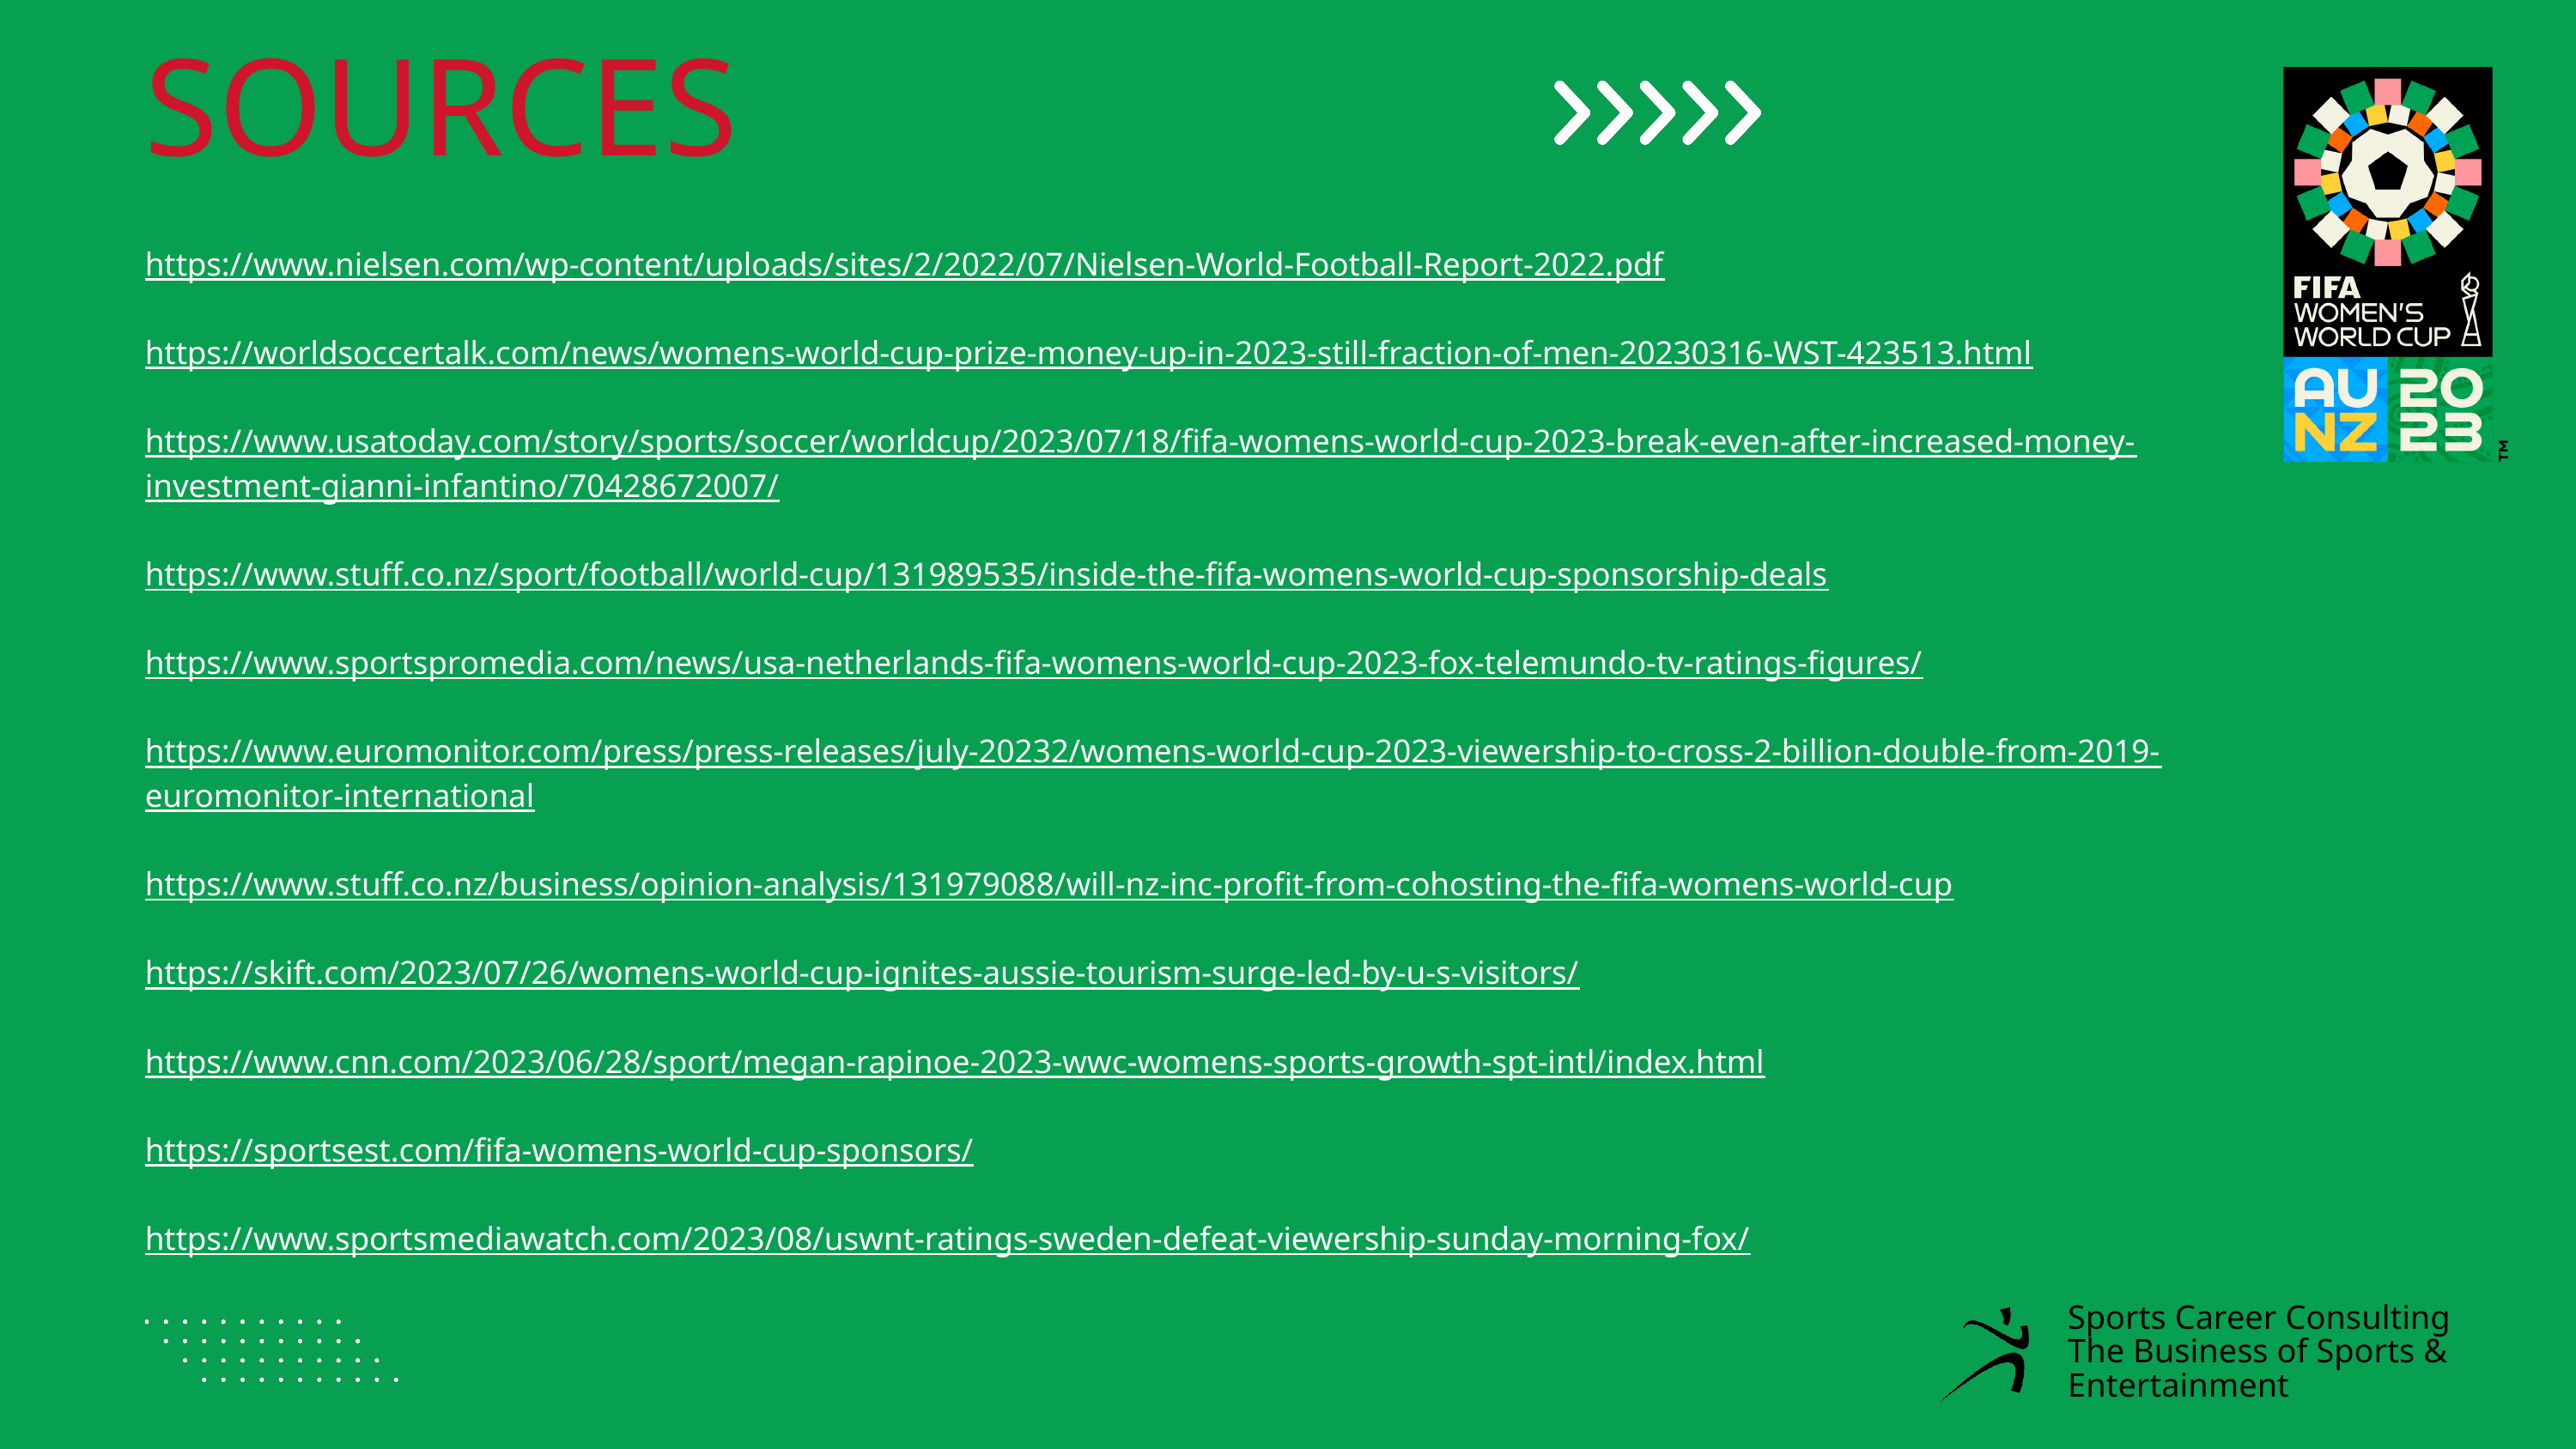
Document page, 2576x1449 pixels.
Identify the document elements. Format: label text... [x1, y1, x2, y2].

text_box [1553, 80, 1762, 145]
text_box SOURCES [144, 34, 1142, 183]
text_box [144, 1319, 398, 1382]
text_box https://www.nielsen.com/wp-content/uploads/sites/2/2022/07/Nielsen-World-Football-Report-2022.pdf https://worldsoccertalk.com/news/womens-world-cup-prize-money-up-in-2023-still-fraction-of-men-20230316-WST-423513.html https://www.usatoday.com/story/sports/soccer/worldcup/2023/07/18/fifa-womens-world-cup-2023-break-even-after-increased-money-investment-gianni-infantino/70428672007/ https://www.stuff.co.nz/sport/football/world-cup/131989535/inside-the-fifa-womens-world-cup-sponsorship-deals https://www.sportspromedia.com/news/usa-netherlands-fifa-womens-world-cup-2023-fox-telemundo-tv-ratings-figures/ https://www.euromonitor.com/press/press-releases/july-20232/womens-world-cup-2023-viewership-to-cross-2-billion-double-from-2019-euromonitor-international https://www.stuff.co.nz/business/opinion-analysis/131979088/will-nz-inc-profit-from-cohosting-the-fifa-womens-world-cup https://skift.com/2023/07/26/womens-world-cup-ignites-aussie-tourism-surge-led-by-u-s-visitors/ https://www.cnn.com/2023/06/28/sport/megan-rapinoe-2023-wwc-womens-sports-growth-spt-intl/index.html https://sportsest.com/fifa-womens-world-cup-sponsors/ https://www.sportsmediawatch.com/2023/08/uswnt-ratings-sweden-defeat-viewership-sunday-morning-fox/ [144, 237, 2183, 1301]
text_box Sports Career Consulting The Business of Sports & Entertainment [2068, 1301, 2508, 1404]
text_box [1936, 1307, 2029, 1404]
text_box [2267, 67, 2508, 462]
